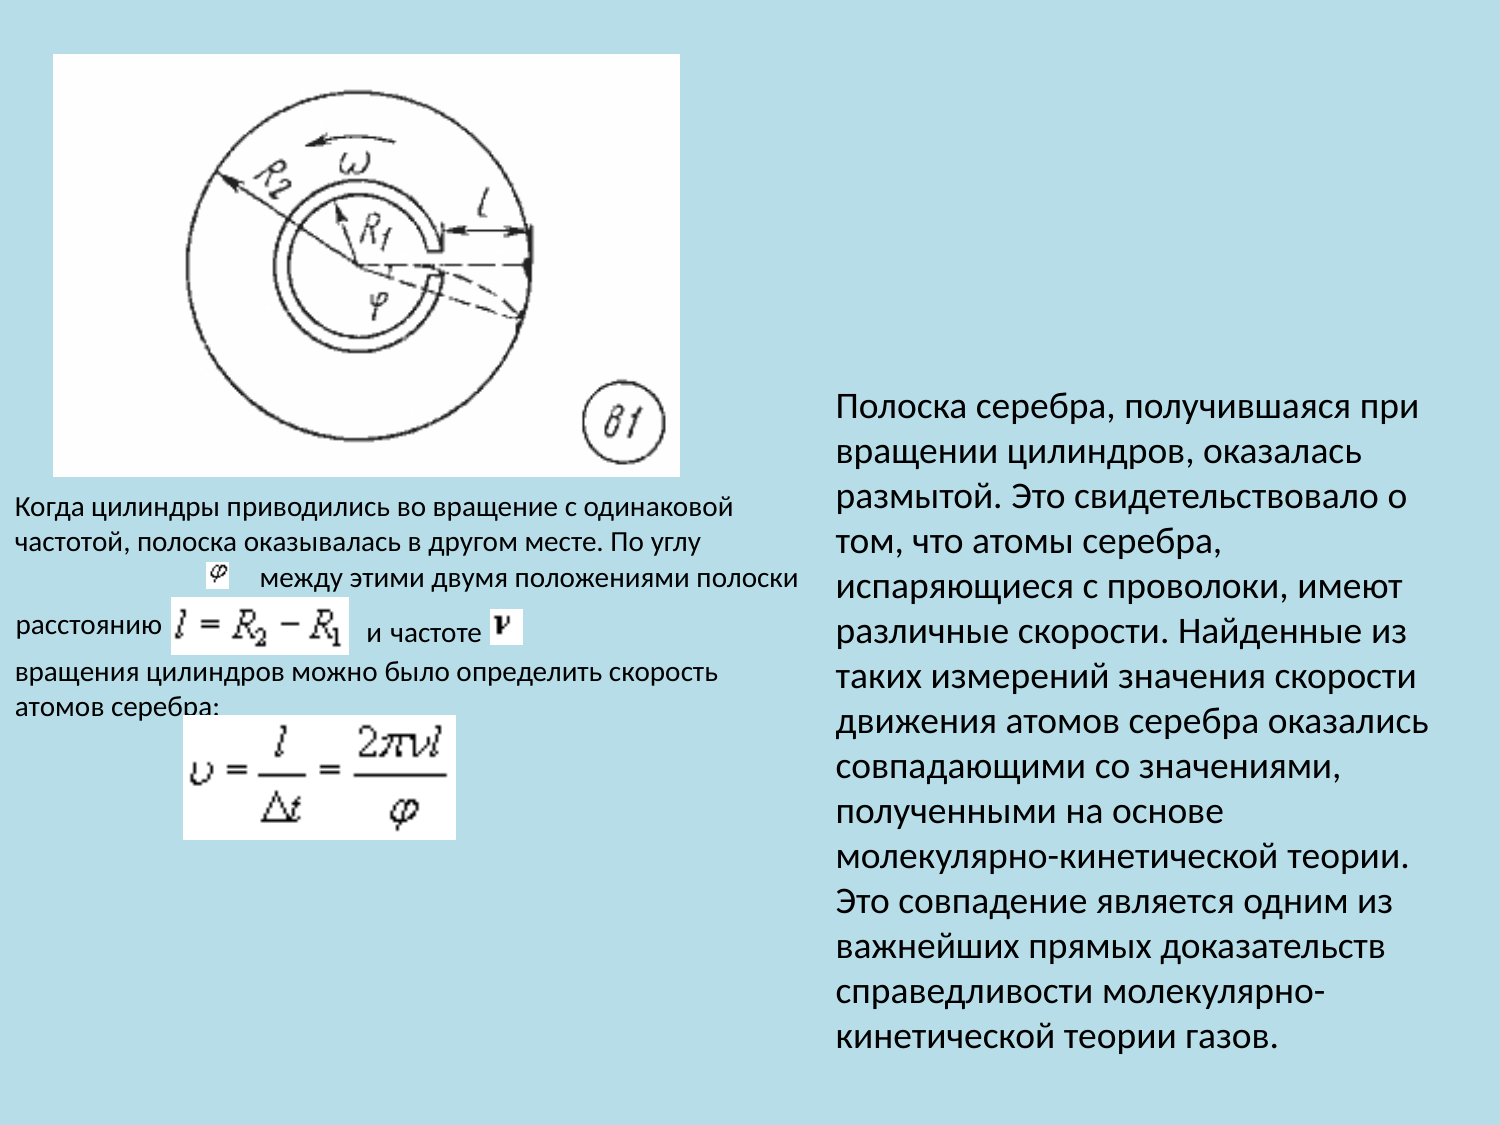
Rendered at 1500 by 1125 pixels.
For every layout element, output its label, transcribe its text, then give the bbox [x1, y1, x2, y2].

picture [52, 54, 680, 477]
text_box между этими двумя положениями полоски [244, 550, 814, 601]
picture [206, 562, 229, 590]
text_box Когда цилиндры приводились во вращение с одинаковой частотой, полоска оказывалась в другом месте. По углу [0, 479, 750, 565]
text_box Полоска серебра, получившаяся при вращении цилиндров, оказалась размытой. Это свидетельствовало о том, что атомы серебра, испаряющиеся с проволоки, имеют различные скорости. Найденные из таких измерений значения скорости движения атомов серебра оказались совпадающими со значениями, полученными на основе молекулярно-кинетической теории. Это совпадение является одним из важнейших прямых доказательств справедливости молекулярно-кинетической теории газов. [820, 373, 1453, 1064]
text_box и частоте [351, 597, 498, 645]
picture [170, 597, 349, 655]
text_box расстоянию [0, 597, 169, 645]
picture [182, 715, 457, 841]
picture [489, 609, 523, 645]
text_box вращения цилиндров можно было определить скорость атомов серебра: [0, 645, 750, 730]
